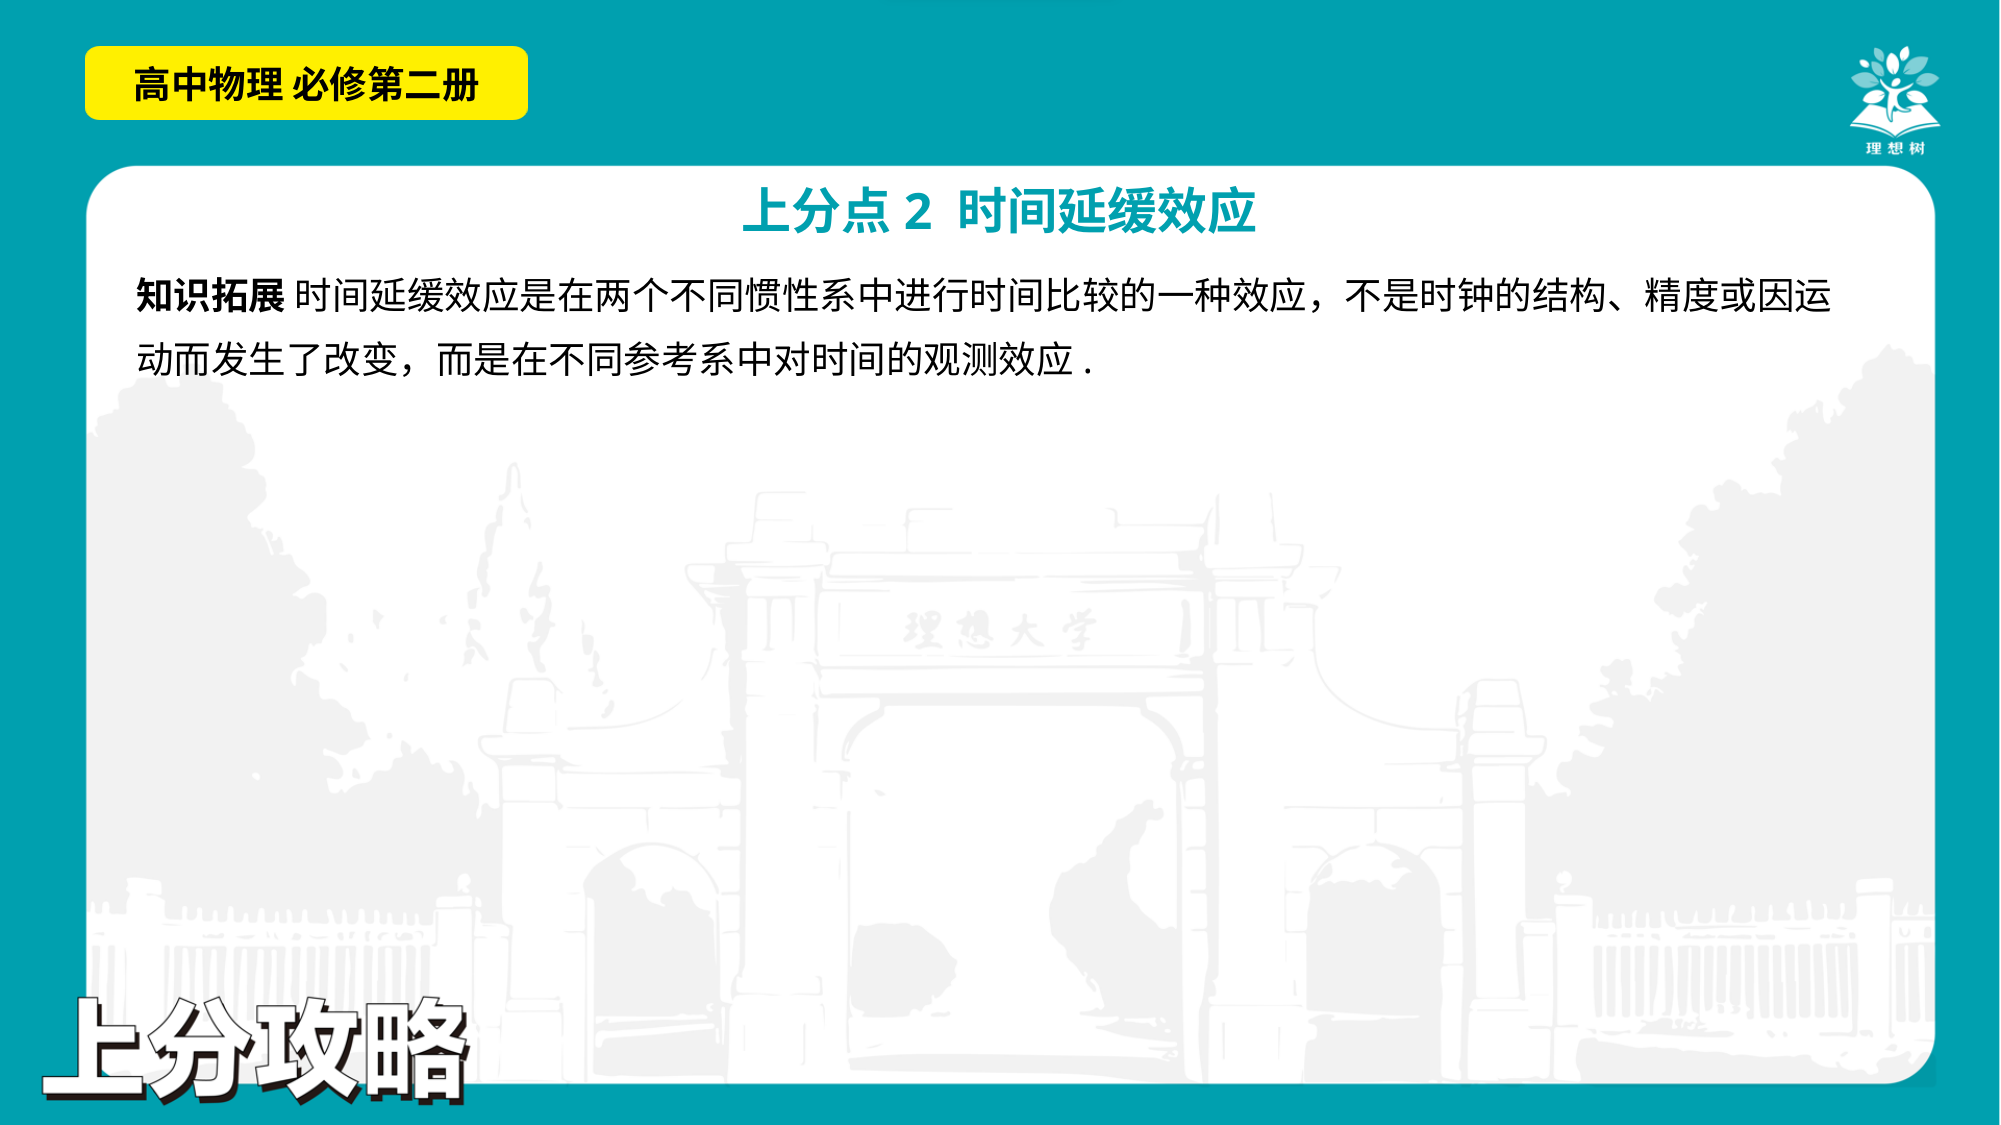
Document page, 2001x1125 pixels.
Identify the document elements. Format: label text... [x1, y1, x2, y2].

text_box 知识拓展 时间延缓效应是在两个不同惯性系中进行时间比较的一种效应，不是时钟的结构、精度或因运 动而发生了改变，而是在不同参考系中对时间的观测效应. [136, 247, 1865, 375]
picture [0, 0, 2000, 1125]
